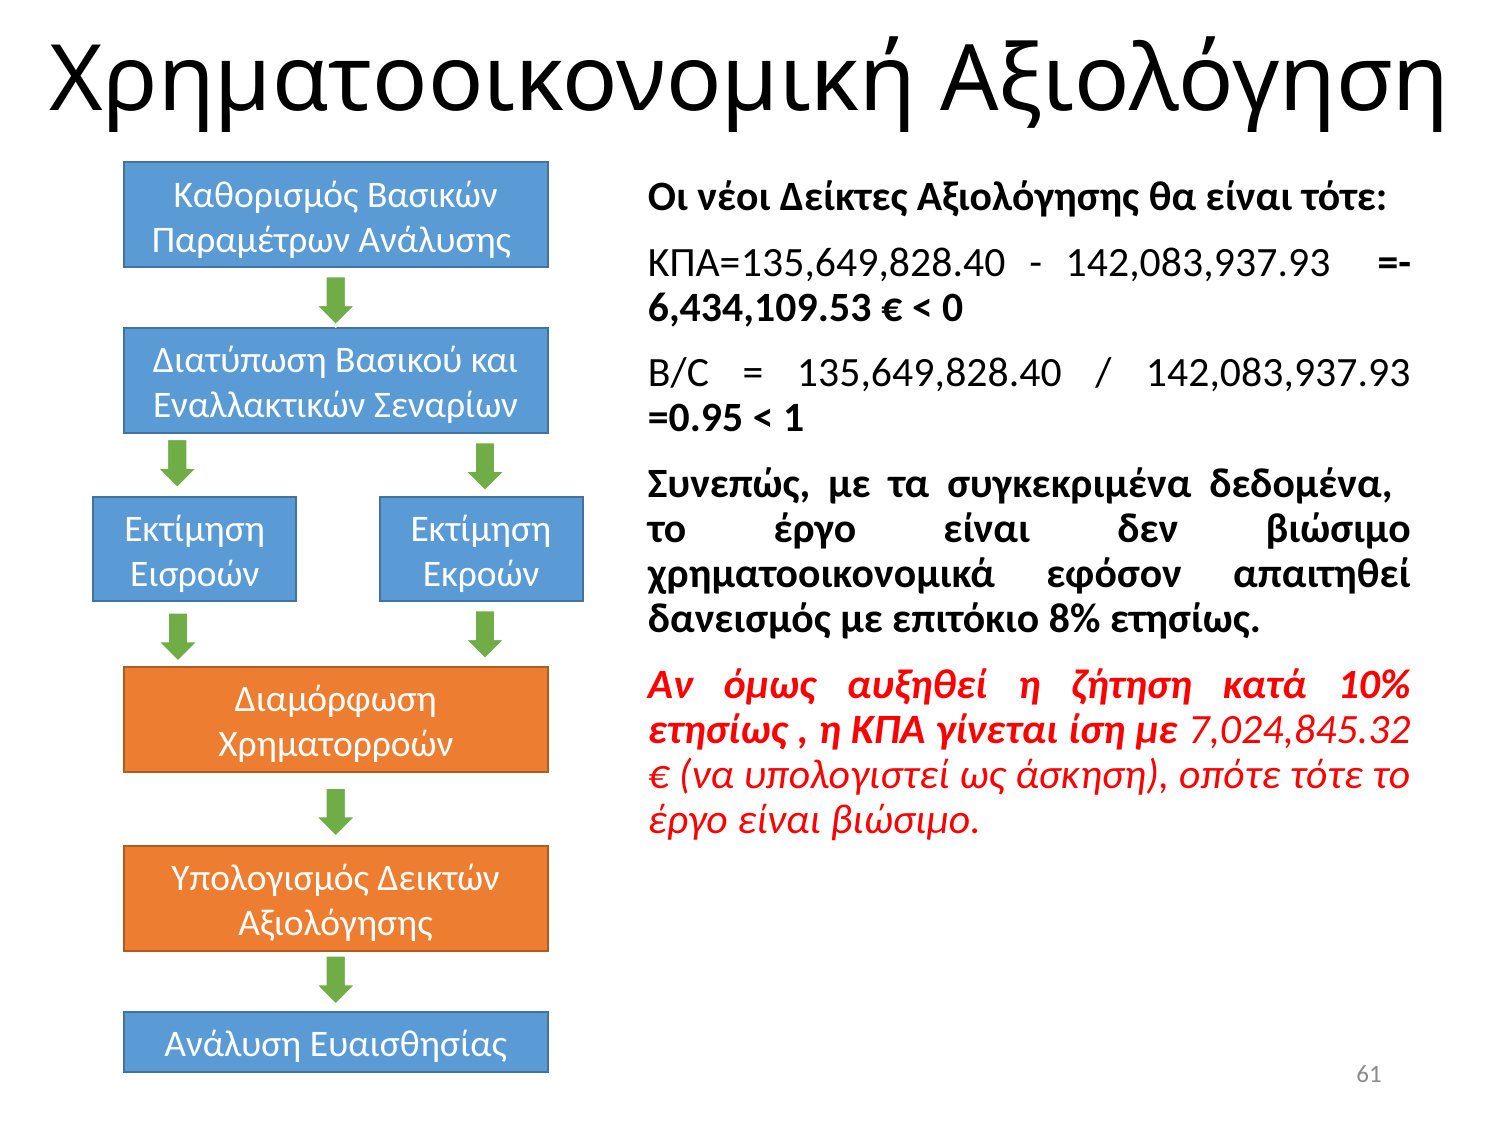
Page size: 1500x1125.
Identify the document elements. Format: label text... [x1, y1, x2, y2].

slide_number 61 [1059, 1042, 1397, 1103]
list Οι νέοι Δείκτες Αξιολόγησης θα είναι τότε: ΚΠΑ=135,649,828.40 - 142,083,937.93 =-6,434,109.53 € < 0 B/C = 135,649,828.40 / 142,083,937.93 =0.95 < 1 Συνεπώς, με τα συγκεκριμένα δεδομένα, το έργο είναι δεν βιώσιμο χρηματοοικονομικά εφόσον απαιτηθεί δανεισμός με επιτόκιο 8% ετησίως. Αν όμως αυξηθεί η ζήτηση κατά 10% ετησίως , η ΚΠΑ γίνεται ίση με 7,024,845.32 € (να υπολογιστεί ως άσκηση), οπότε τότε το έργο είναι βιώσιμο. [633, 166, 1427, 1043]
title Χρηματοοικονομική Αξιολόγηση [0, 0, 1500, 161]
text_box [93, 162, 583, 1073]
